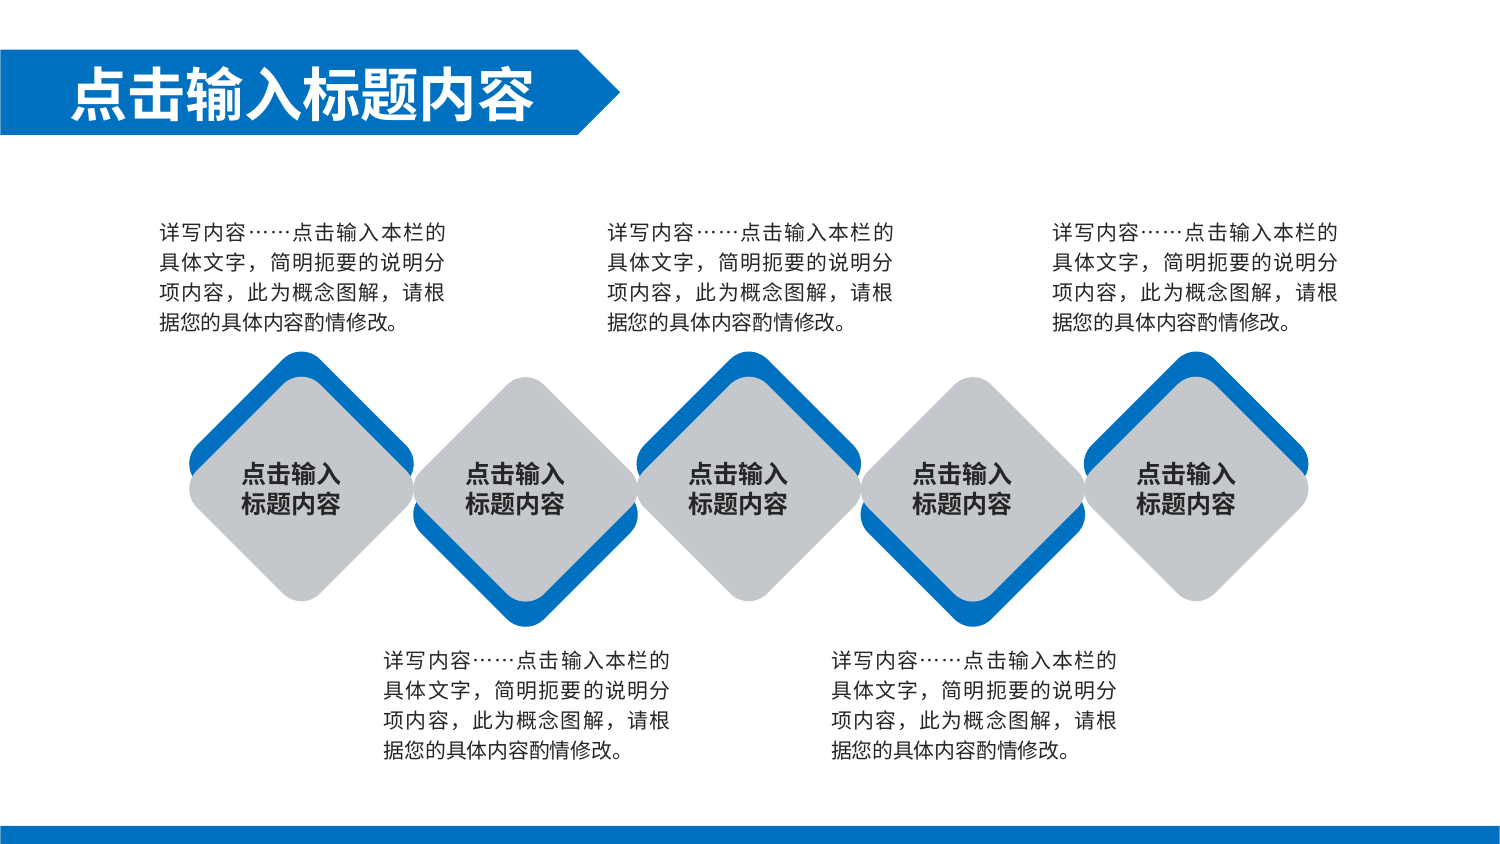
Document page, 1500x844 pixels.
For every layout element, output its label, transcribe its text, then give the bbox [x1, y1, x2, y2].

text_box 详写内容……点击输入本栏的具体文字，简明扼要的说明分项内容，此为概念图解，请根据您的具体内容酌情修改。 [830, 643, 1118, 764]
text_box 详写内容……点击输入本栏的具体文字，简明扼要的说明分项内容，此为概念图解，请根据您的具体内容酌情修改。 [383, 643, 671, 764]
text_box 详写内容……点击输入本栏的具体文字，简明扼要的说明分项内容，此为概念图解，请根据您的具体内容酌情修改。 [159, 214, 446, 335]
text_box 详写内容……点击输入本栏的具体文字，简明扼要的说明分项内容，此为概念图解，请根据您的具体内容酌情修改。 [1052, 214, 1339, 335]
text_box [885, 402, 1061, 602]
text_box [661, 376, 837, 577]
text_box 详写内容……点击输入本栏的具体文字，简明扼要的说明分项内容，此为概念图解，请根据您的具体内容酌情修改。 [607, 214, 894, 335]
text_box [1108, 376, 1284, 577]
text_box [0, 824, 1500, 844]
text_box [214, 376, 389, 577]
text_box [0, 47, 623, 137]
text_box 点击输入标题内容 [54, 51, 551, 136]
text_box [438, 402, 613, 602]
